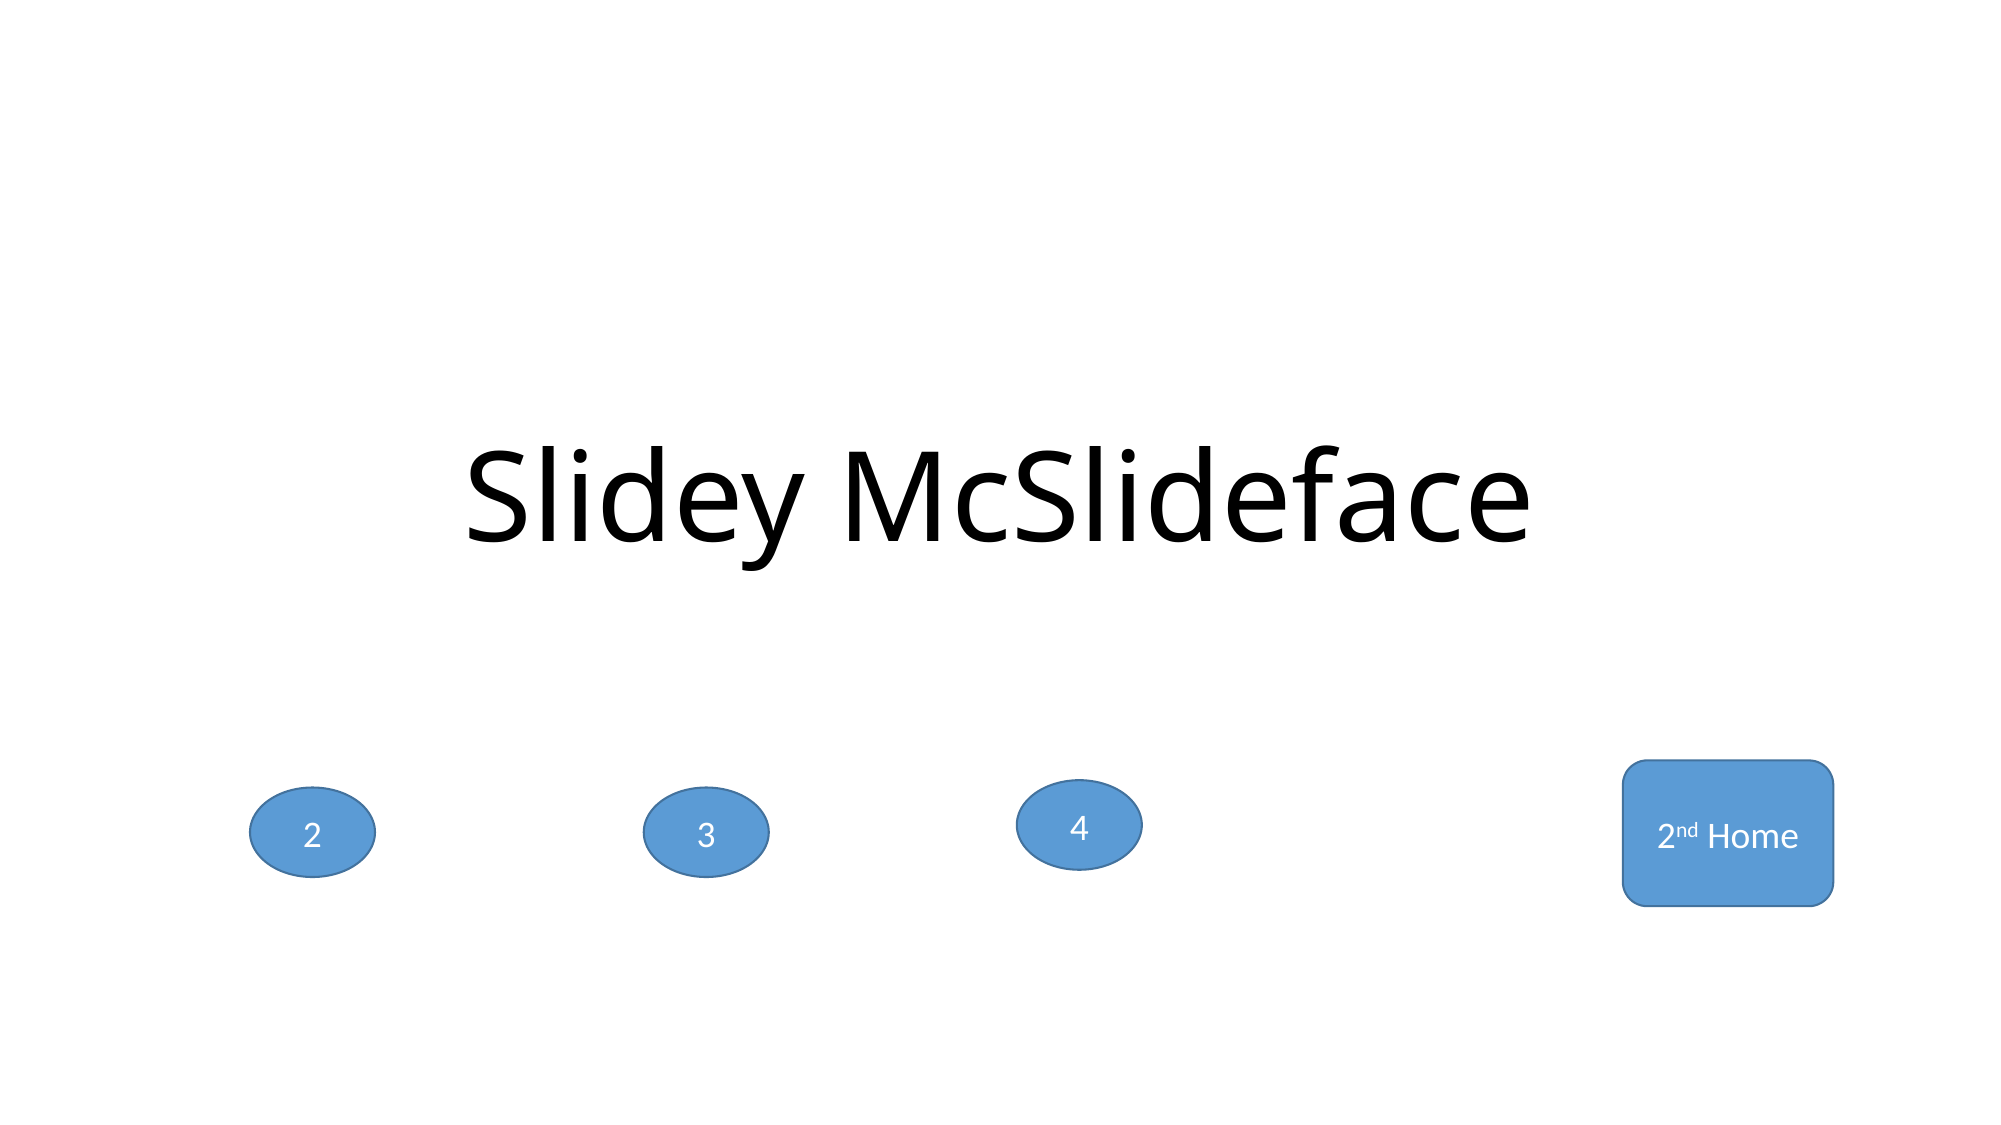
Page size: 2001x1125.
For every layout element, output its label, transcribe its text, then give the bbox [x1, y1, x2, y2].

text_box 4 [1015, 779, 1143, 871]
text_box 2nd Home [1621, 759, 1835, 908]
text_box 3 [642, 786, 770, 879]
title Slidey McSlideface [249, 184, 1750, 576]
text_box 2 [248, 786, 377, 879]
